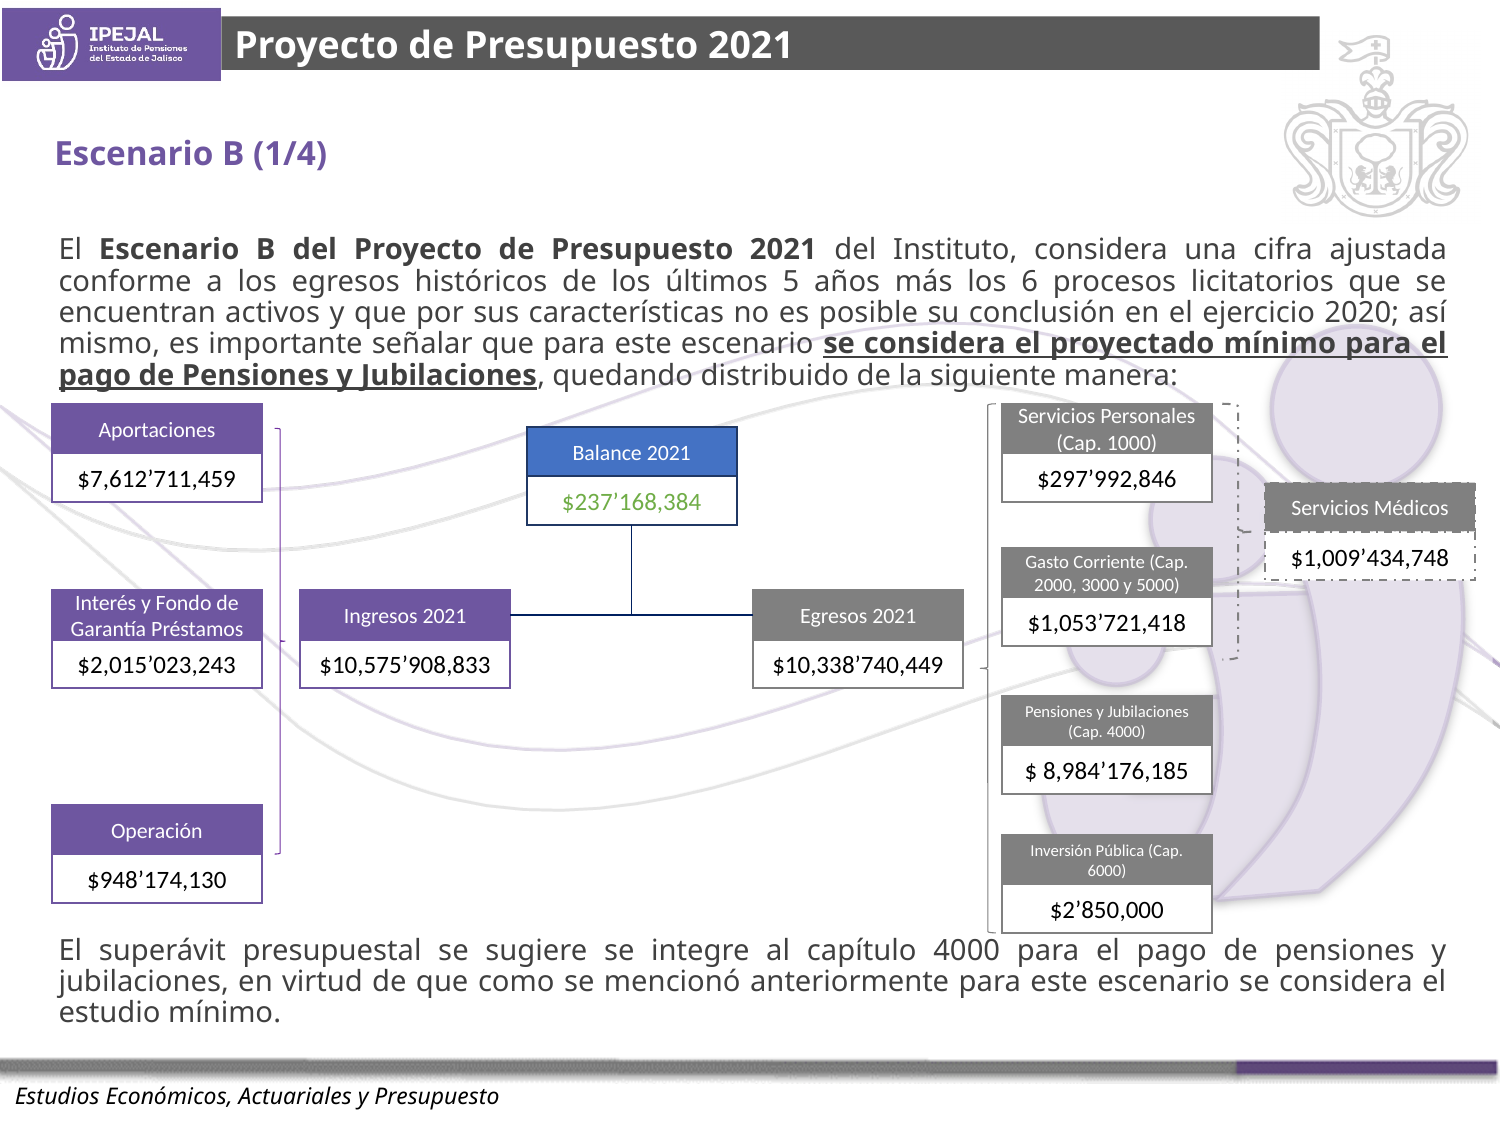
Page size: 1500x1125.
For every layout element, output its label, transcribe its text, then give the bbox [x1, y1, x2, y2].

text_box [753, 590, 964, 689]
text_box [52, 403, 262, 502]
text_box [52, 590, 262, 689]
picture [1493, 321, 1500, 812]
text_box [52, 805, 262, 903]
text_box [1265, 482, 1475, 581]
picture [0, 1053, 1500, 1084]
text_box [1222, 403, 1255, 661]
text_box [510, 525, 631, 616]
list Proyecto de Presupuesto 2021 [219, 18, 1316, 73]
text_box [631, 525, 754, 616]
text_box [1002, 548, 1212, 647]
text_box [300, 590, 511, 689]
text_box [1002, 403, 1212, 502]
list Escenario B (1/4) [39, 129, 1457, 198]
list El Escenario B del Proyecto de Presupuesto 2021 del Instituto, considera una cifra ajustada conforme a los egresos históricos de los últimos 5 años más los 6 procesos licitatorios que se encuentran activos y que por sus características no es posible su conclusión en el ejercicio 2020; así mismo, es importante señalar que para este escenario se considera el proyectado mínimo para el pago de Pensiones y Jubilaciones, quedando distribuido de la siguiente manera: El superávit presupuestal se sugiere se integre al capítulo 4000 para el pago de pensiones y jubilaciones, en virtud de que como se mencionó anteriormente para este escenario se considera el estudio mínimo. [43, 227, 1463, 1038]
text_box [274, 427, 286, 855]
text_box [1002, 695, 1212, 794]
text_box [979, 403, 996, 934]
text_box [1002, 834, 1212, 933]
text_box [526, 427, 737, 525]
picture [2, 1, 221, 87]
